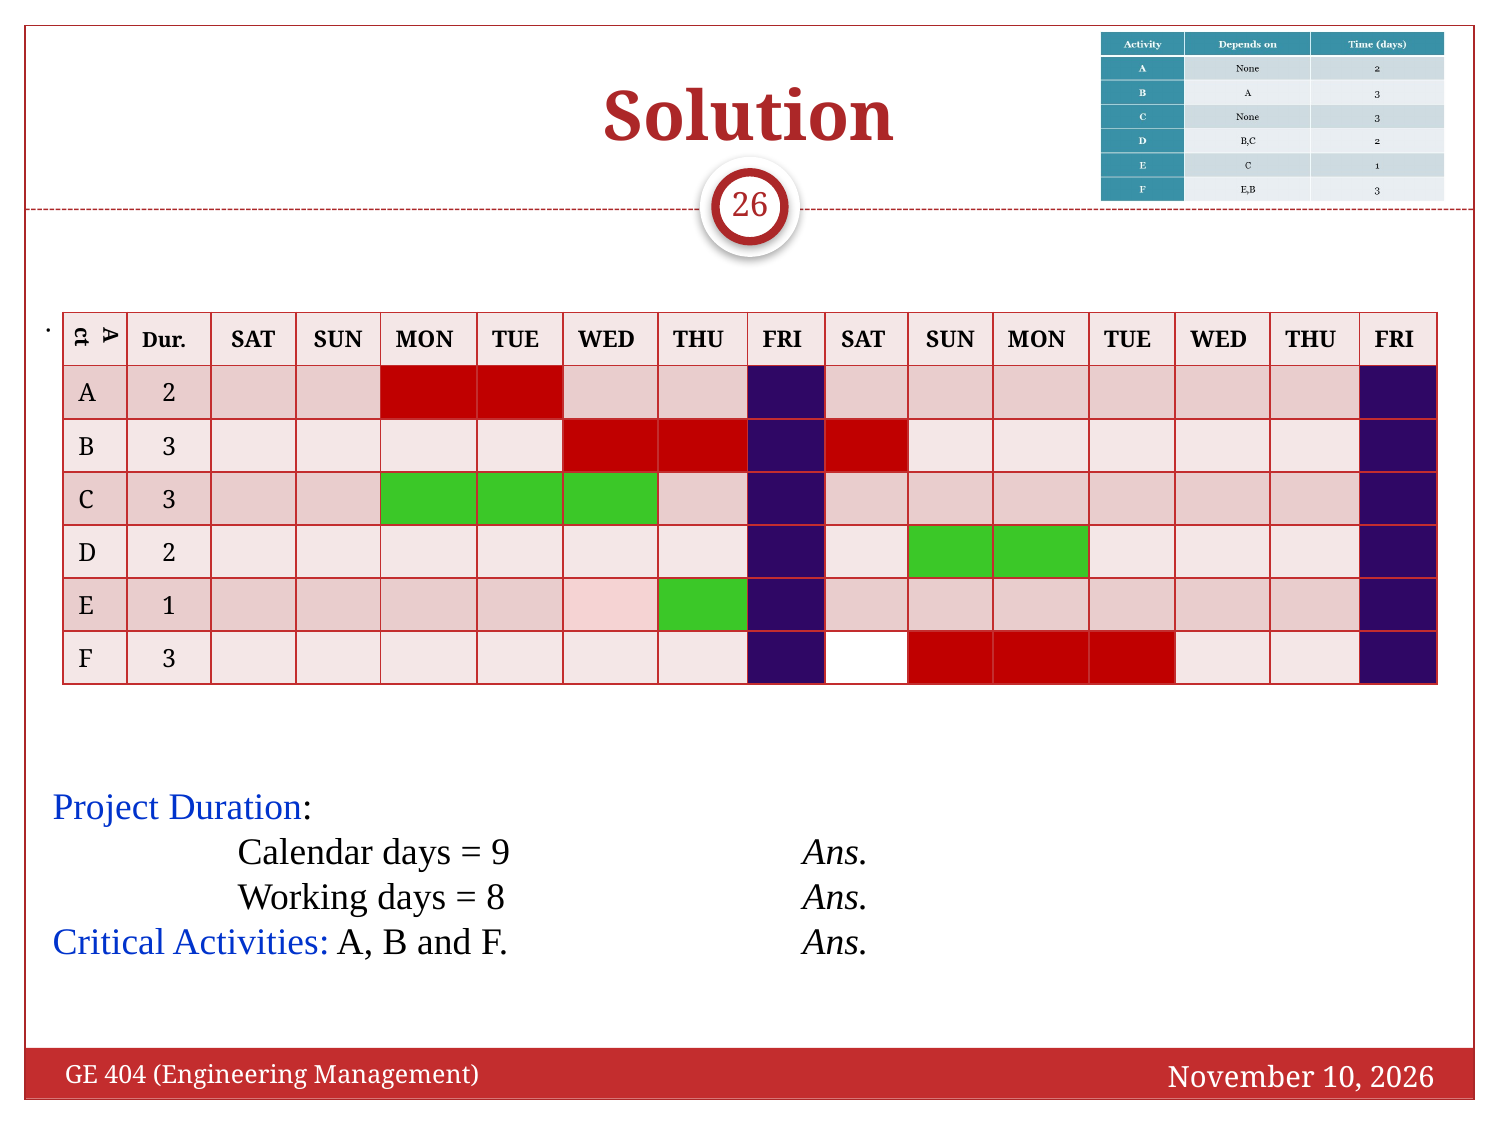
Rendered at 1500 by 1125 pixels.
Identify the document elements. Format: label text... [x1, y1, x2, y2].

table_header Dur. [128, 313, 210, 365]
table_header TUE [1090, 313, 1174, 365]
table_cell [826, 579, 907, 630]
table_cell [1090, 579, 1174, 630]
table_cell [909, 632, 992, 683]
table_cell [909, 579, 992, 630]
table_cell [478, 366, 562, 418]
table_header THU [1271, 313, 1359, 365]
table_cell F [64, 632, 126, 683]
table_cell 1 [128, 579, 210, 630]
table_cell [909, 526, 992, 577]
table_cell [297, 632, 380, 683]
table_cell [909, 420, 992, 471]
slide_number 26 [712, 169, 788, 243]
table_cell [297, 526, 380, 577]
table_cell [478, 526, 562, 577]
table_cell [1090, 473, 1174, 524]
table_cell [212, 420, 295, 471]
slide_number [950, 1050, 1450, 1111]
table_cell [381, 526, 476, 577]
table_cell [748, 420, 824, 471]
table_cell [297, 420, 380, 471]
table_cell 2 [128, 366, 210, 418]
table_cell [297, 579, 380, 630]
table_cell [1090, 420, 1174, 471]
table_cell [994, 632, 1088, 683]
table_cell [1271, 366, 1359, 418]
table_cell [659, 526, 747, 577]
table_header SAT [826, 313, 907, 365]
table_cell [564, 579, 657, 630]
table_cell 3 [128, 420, 210, 471]
text_box Project Duration: Calendar days = 9 Ans. Working days = 8 Ans. Critical Activities: A, B and F. Ans. [37, 774, 913, 970]
table_header THU [659, 313, 747, 365]
table_cell [1360, 579, 1436, 630]
table_header WED [1176, 313, 1269, 365]
table_cell C [64, 473, 126, 524]
table_cell [1176, 420, 1269, 471]
table_cell [1360, 526, 1436, 577]
table_cell [748, 473, 824, 524]
table_cell [212, 366, 295, 418]
table_cell B [64, 420, 126, 471]
table_header Act. [64, 313, 126, 365]
table_cell [478, 473, 562, 524]
table_header MON [381, 313, 476, 365]
table_cell [478, 579, 562, 630]
table_cell [1176, 632, 1269, 683]
table_cell [1176, 526, 1269, 577]
table_cell [994, 420, 1088, 471]
table_header FRI [748, 313, 824, 365]
table_cell [994, 526, 1088, 577]
title Solution [49, 37, 1093, 162]
table_header WED [564, 313, 657, 365]
table_cell [297, 366, 380, 418]
table_cell [381, 366, 476, 418]
table_cell 2 [128, 526, 210, 577]
table_cell [659, 632, 747, 683]
table_header FRI [1360, 313, 1436, 365]
table_cell [212, 632, 295, 683]
table_cell [1360, 366, 1436, 418]
table_cell [659, 579, 747, 630]
table_cell [564, 526, 657, 577]
table_cell 3 [128, 632, 210, 683]
table_cell [564, 473, 657, 524]
table_header TUE [478, 313, 562, 365]
table_cell [748, 366, 824, 418]
table_cell [564, 632, 657, 683]
table_cell [1271, 632, 1359, 683]
table_cell [826, 366, 907, 418]
table_cell 3 [128, 473, 210, 524]
table_header MON [994, 313, 1088, 365]
table_cell [1176, 579, 1269, 630]
table_cell [826, 420, 907, 471]
table_cell [1271, 473, 1359, 524]
table_cell [1176, 366, 1269, 418]
table_cell A [64, 366, 126, 418]
table_cell E [64, 579, 126, 630]
table_cell [826, 526, 907, 577]
table_cell D [64, 526, 126, 577]
table_cell [826, 473, 907, 524]
table_header SUN [297, 313, 380, 365]
table_cell [909, 473, 992, 524]
table_cell [381, 579, 476, 630]
table_cell [659, 420, 747, 471]
table_cell [748, 579, 824, 630]
table_cell [564, 420, 657, 471]
table_cell [994, 579, 1088, 630]
table_cell [1271, 526, 1359, 577]
table_cell [1090, 632, 1174, 683]
table_cell [1360, 420, 1436, 471]
table_cell [478, 632, 562, 683]
table_cell [297, 473, 380, 524]
table_cell [748, 632, 824, 683]
table_cell [748, 526, 824, 577]
footer GE 404 (Engineering Management) [50, 1051, 638, 1112]
table_cell [212, 526, 295, 577]
table_cell [909, 366, 992, 418]
table_header SAT [212, 313, 295, 365]
table_cell [659, 366, 747, 418]
table_cell [1090, 366, 1174, 418]
table_cell [1271, 420, 1359, 471]
table_cell [564, 366, 657, 418]
table_cell [1360, 632, 1436, 683]
table_header SUN [909, 313, 992, 365]
table_cell [381, 473, 476, 524]
table_cell [826, 632, 907, 683]
table_cell [1090, 526, 1174, 577]
table_cell [212, 579, 295, 630]
table_cell [381, 420, 476, 471]
table_cell [1360, 473, 1436, 524]
table_cell [381, 632, 476, 683]
table_cell [478, 420, 562, 471]
table_cell [659, 473, 747, 524]
picture [1099, 31, 1447, 202]
table_cell [212, 473, 295, 524]
table_cell [994, 473, 1088, 524]
table_cell [1176, 473, 1269, 524]
table_cell [994, 366, 1088, 418]
table_cell [1271, 579, 1359, 630]
